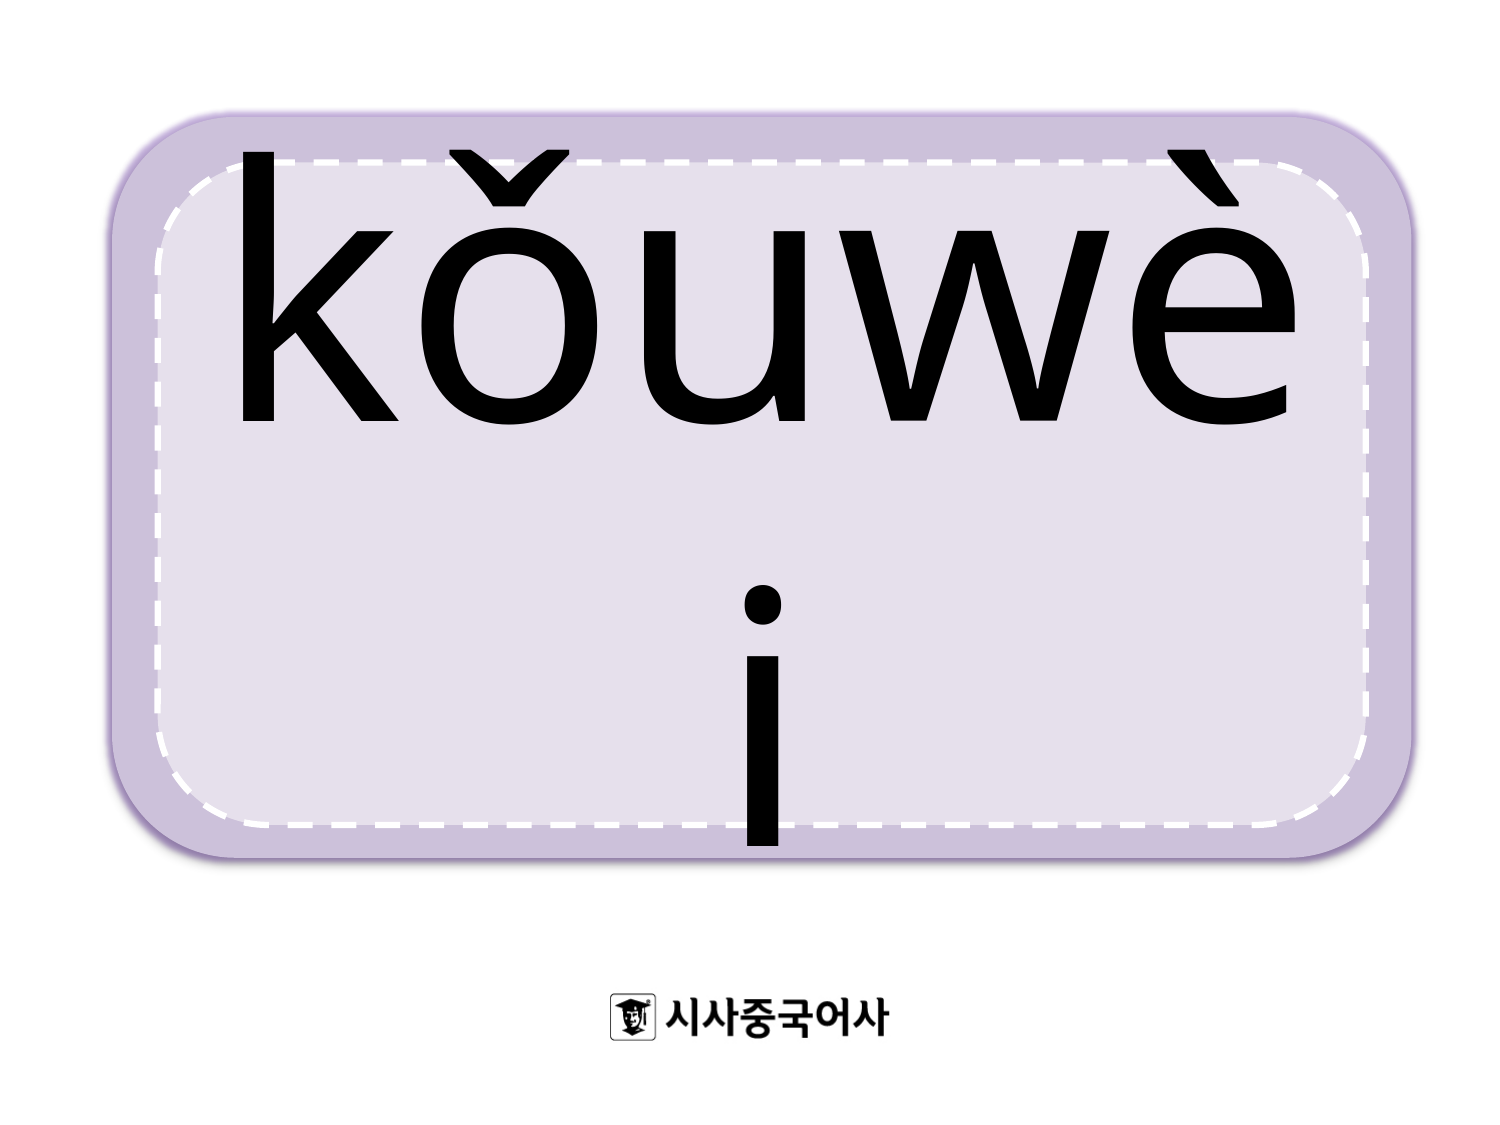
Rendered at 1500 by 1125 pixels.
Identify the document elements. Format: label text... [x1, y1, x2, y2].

picture [602, 987, 898, 1047]
text_box kǒuwèi [159, 160, 1368, 824]
